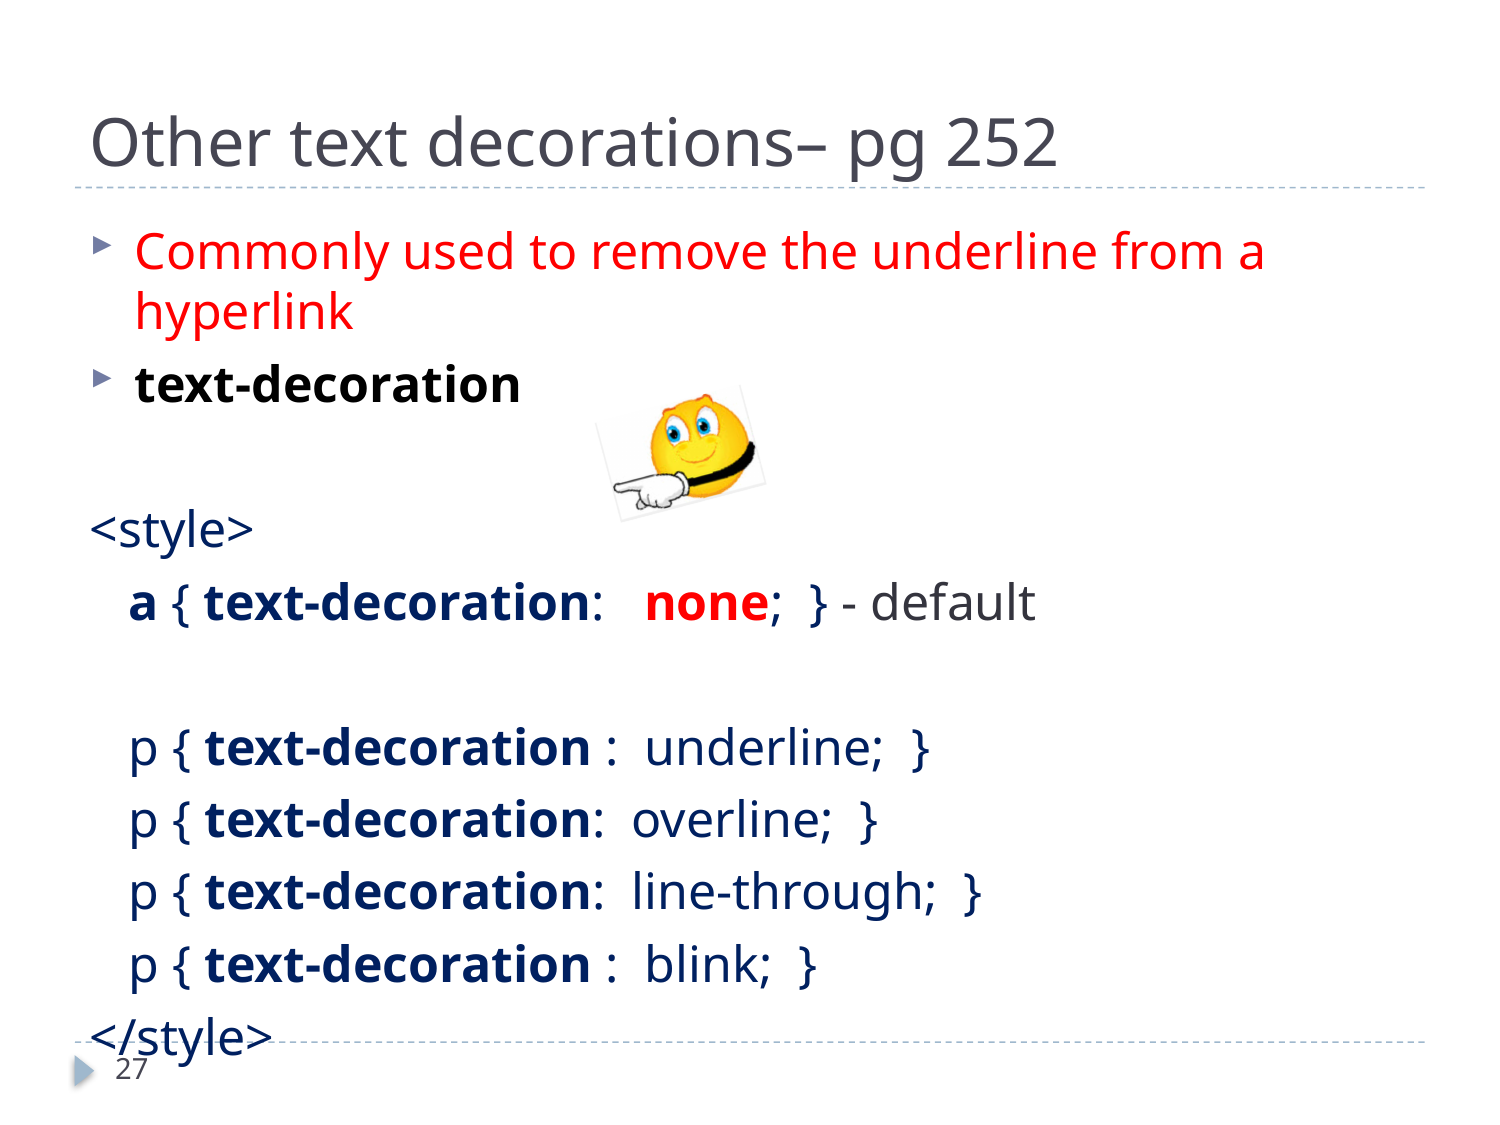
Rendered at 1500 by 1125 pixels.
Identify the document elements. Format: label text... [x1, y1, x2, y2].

list Commonly used to remove the underline from a hyperlink text-decoration <style> a { text-decoration: none; } - default p { text-decoration : underline; } p { text-decoration: overline; } p { text-decoration: line-through; } p { text-decoration : blink; } </style> [75, 212, 1425, 1113]
title Other text decorations– pg 252 [75, 24, 1425, 188]
picture [595, 385, 766, 522]
